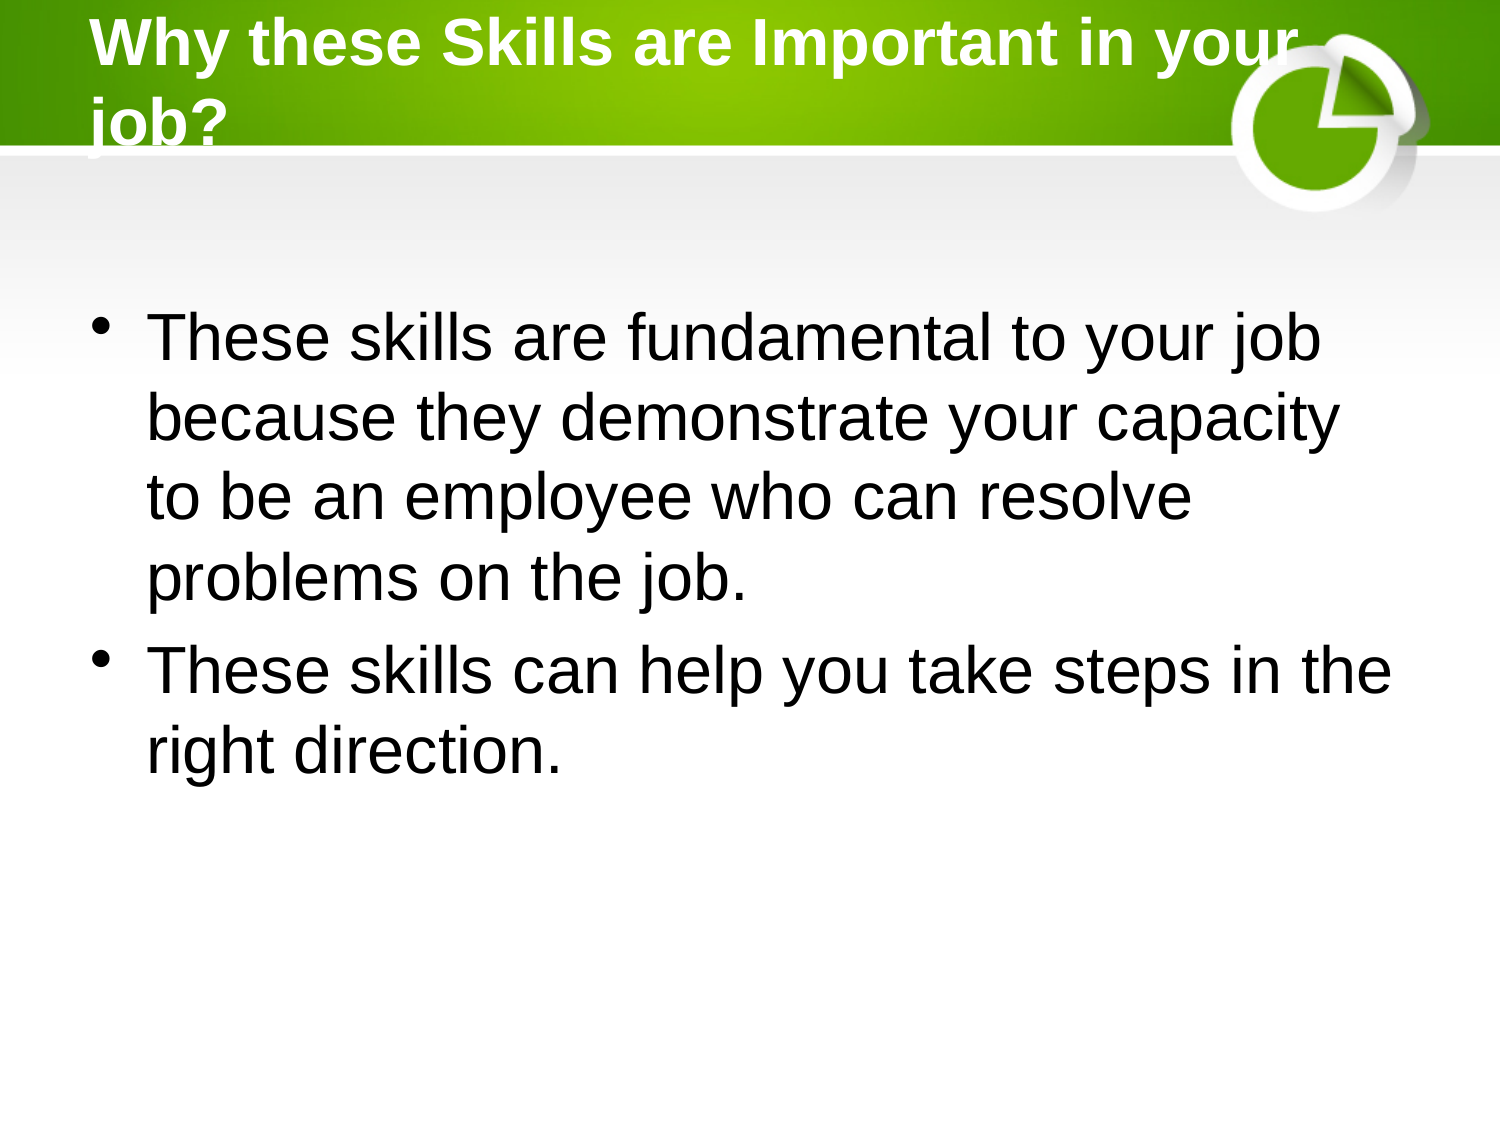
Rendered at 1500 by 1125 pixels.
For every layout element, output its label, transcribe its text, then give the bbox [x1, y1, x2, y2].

list These skills are fundamental to your job because they demonstrate your capacity to be an employee who can resolve problems on the job. These skills can help you take steps in the right direction. [74, 192, 1426, 1006]
title Why these Skills are Important in your job? [74, 30, 1426, 127]
picture [0, 0, 1500, 1125]
